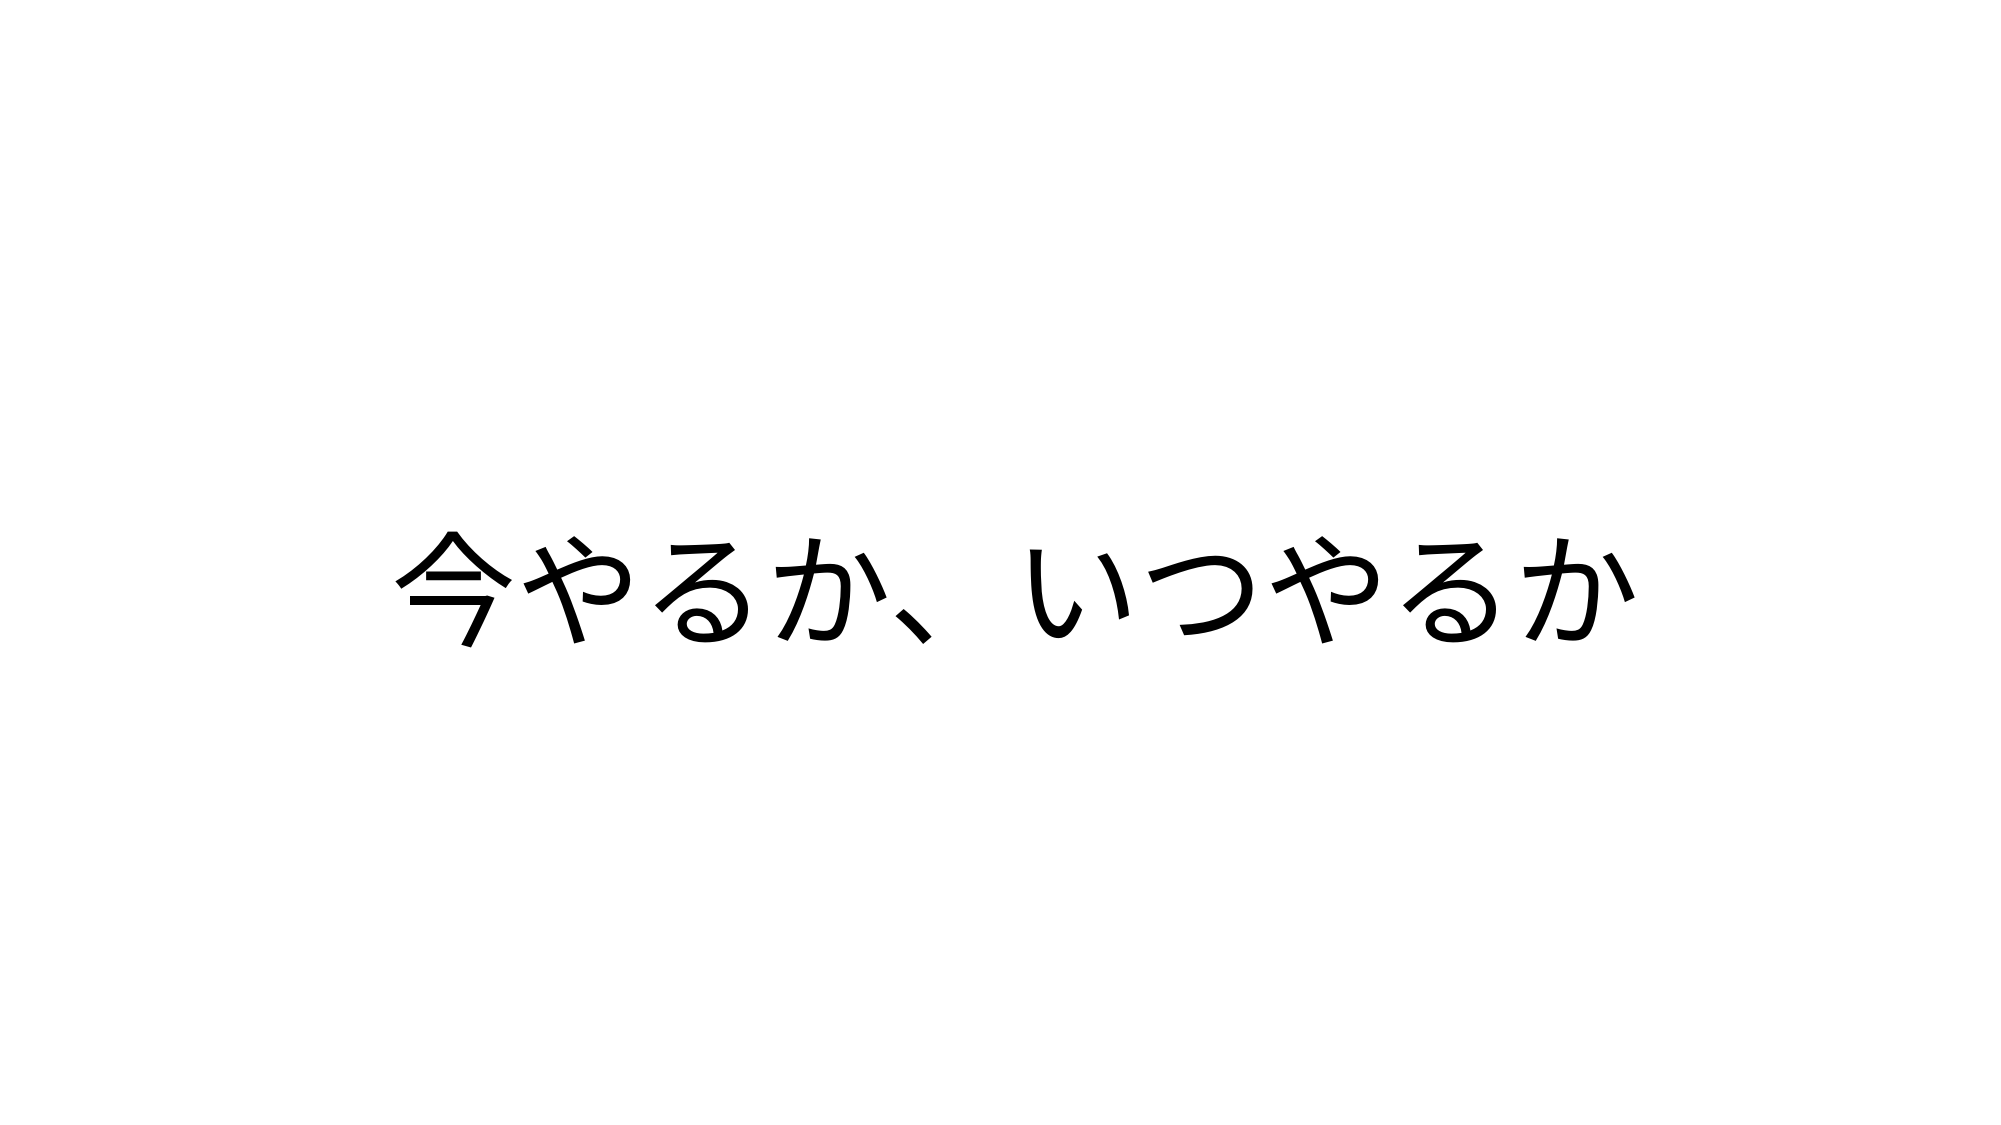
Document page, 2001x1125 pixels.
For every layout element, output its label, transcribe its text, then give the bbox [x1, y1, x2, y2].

list 今やるか、いつやるか [137, 181, 1863, 1014]
